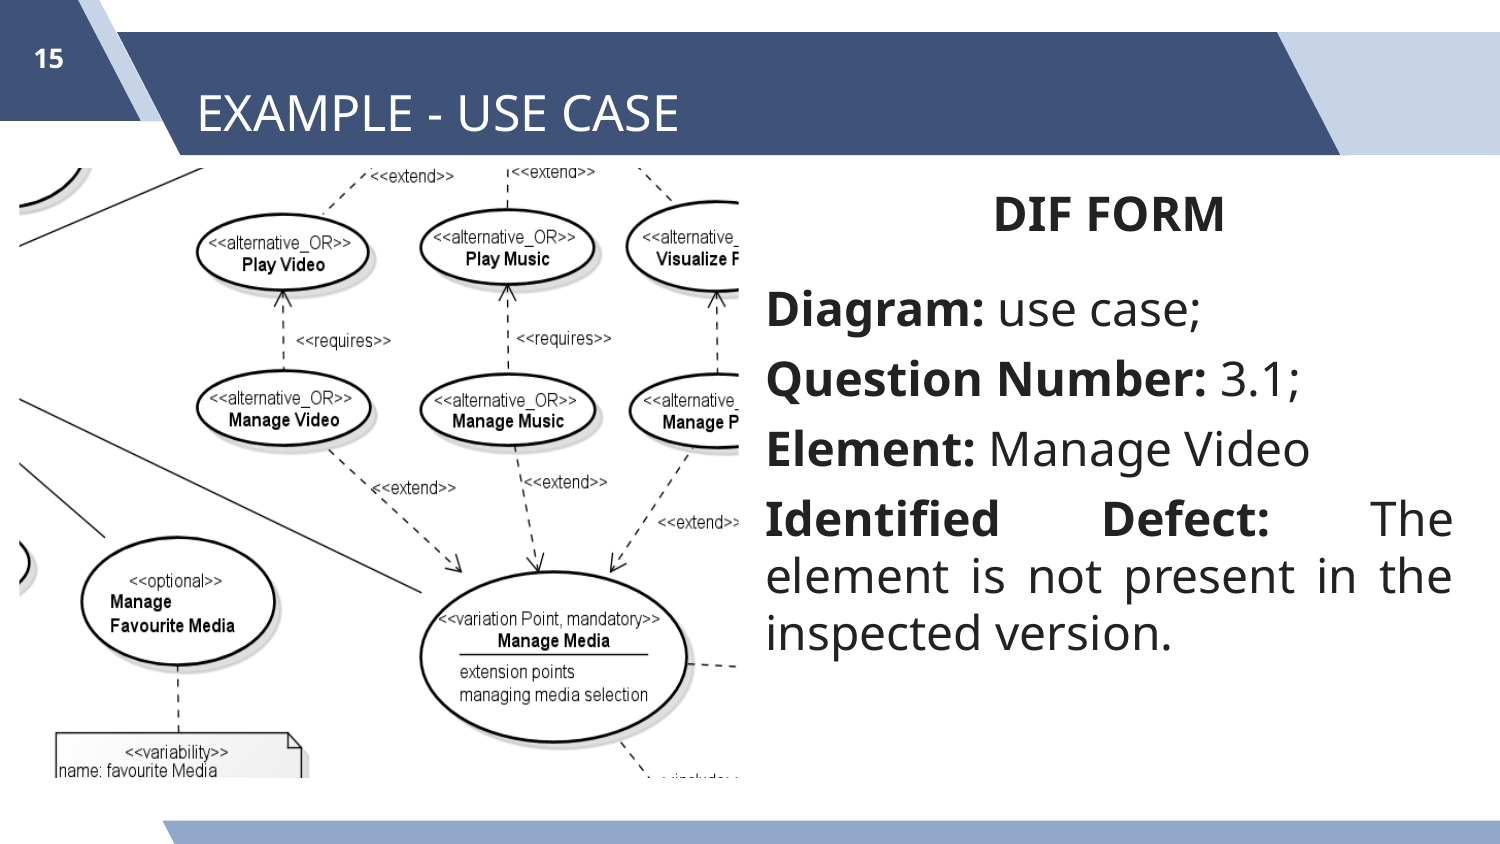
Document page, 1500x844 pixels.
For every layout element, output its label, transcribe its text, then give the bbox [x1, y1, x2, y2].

slide_number ‹#› [0, 0, 98, 121]
title EXAMPLE - USE CASE [181, 45, 1285, 169]
picture [19, 167, 739, 778]
list DIF FORM Diagram: use case; Question Number: 3.1; Element: Manage Video Identified Defect: The element is not present in the inspected version. [750, 168, 1470, 749]
